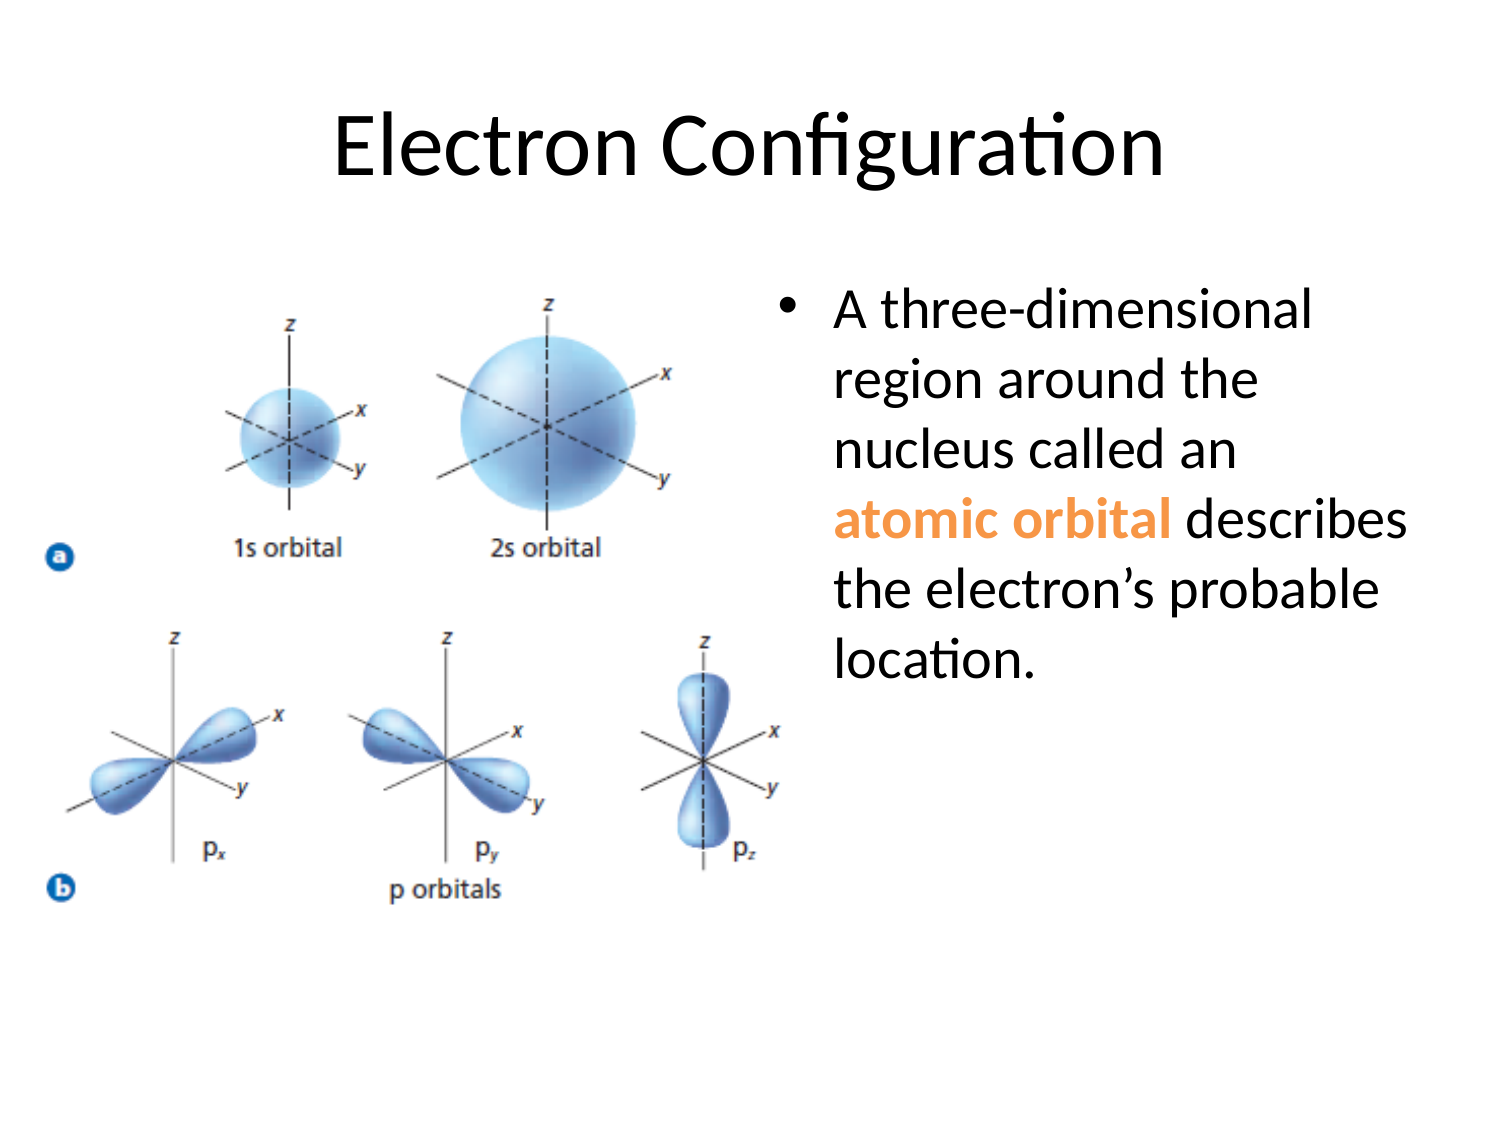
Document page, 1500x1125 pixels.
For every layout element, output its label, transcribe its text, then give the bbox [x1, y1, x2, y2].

title Electron Configuration [75, 45, 1425, 233]
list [26, 285, 801, 913]
list A three-dimensional region around the nucleus called an atomic orbital describes the electron’s probable location. [762, 262, 1425, 1005]
